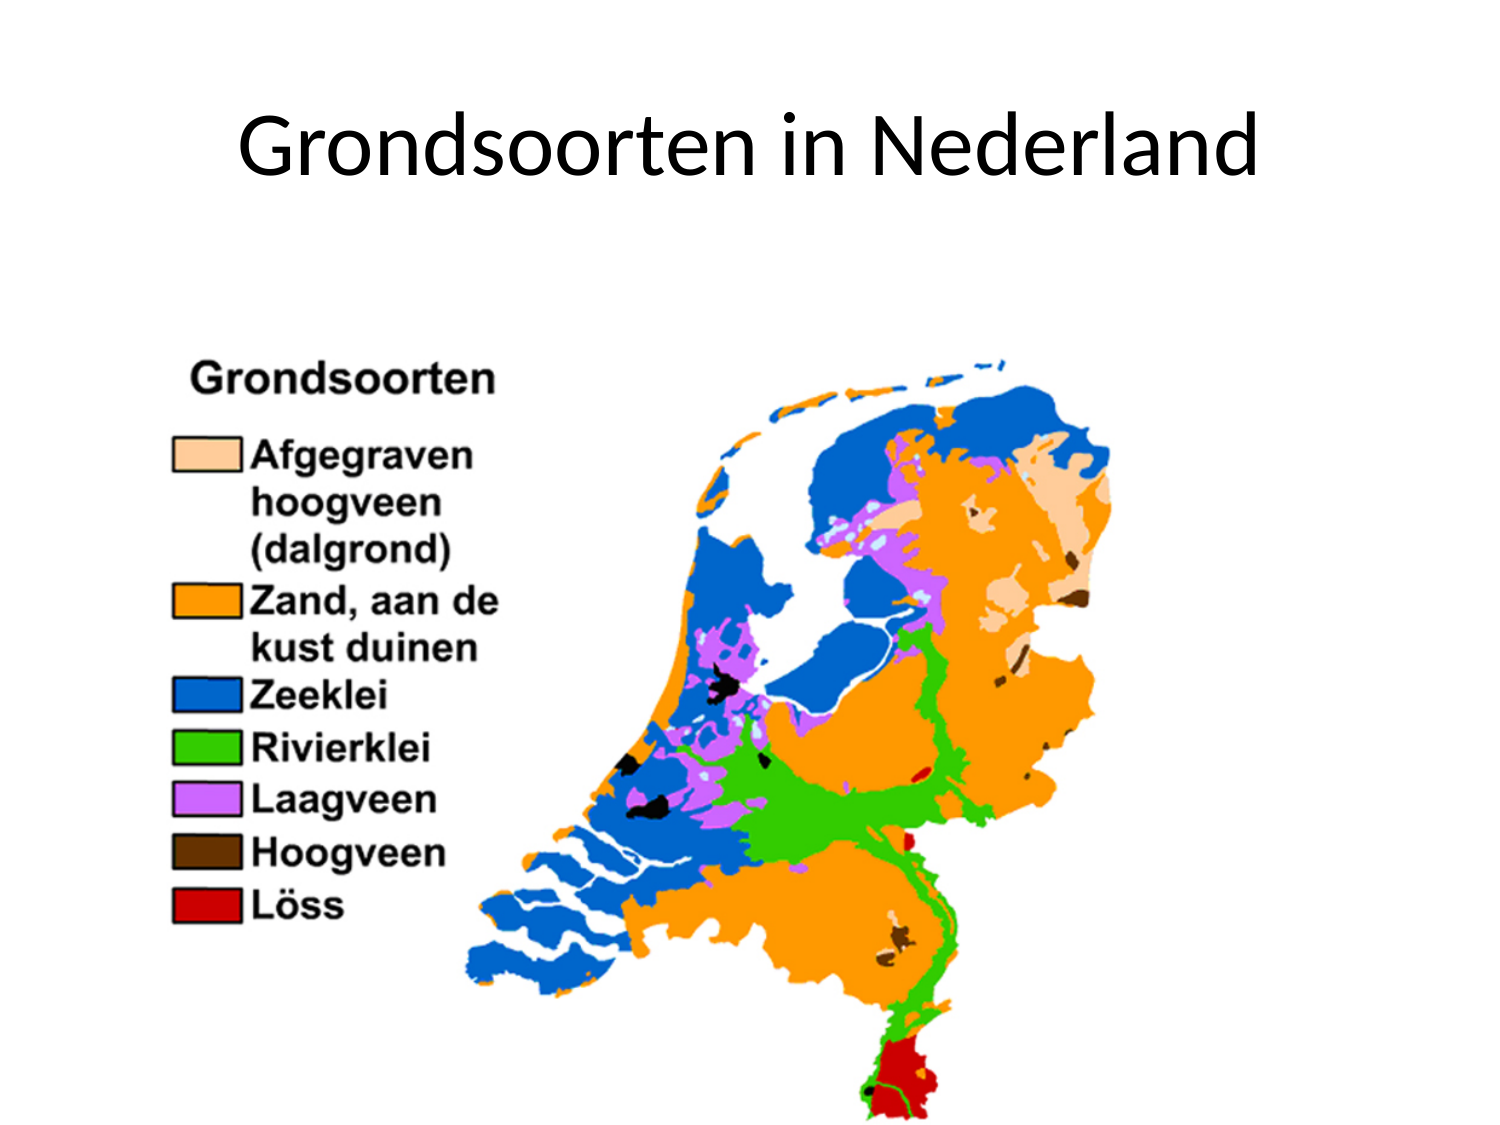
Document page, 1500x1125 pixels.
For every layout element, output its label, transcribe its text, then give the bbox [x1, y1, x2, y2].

picture [166, 350, 1134, 1125]
title Grondsoorten in Nederland [75, 45, 1425, 233]
